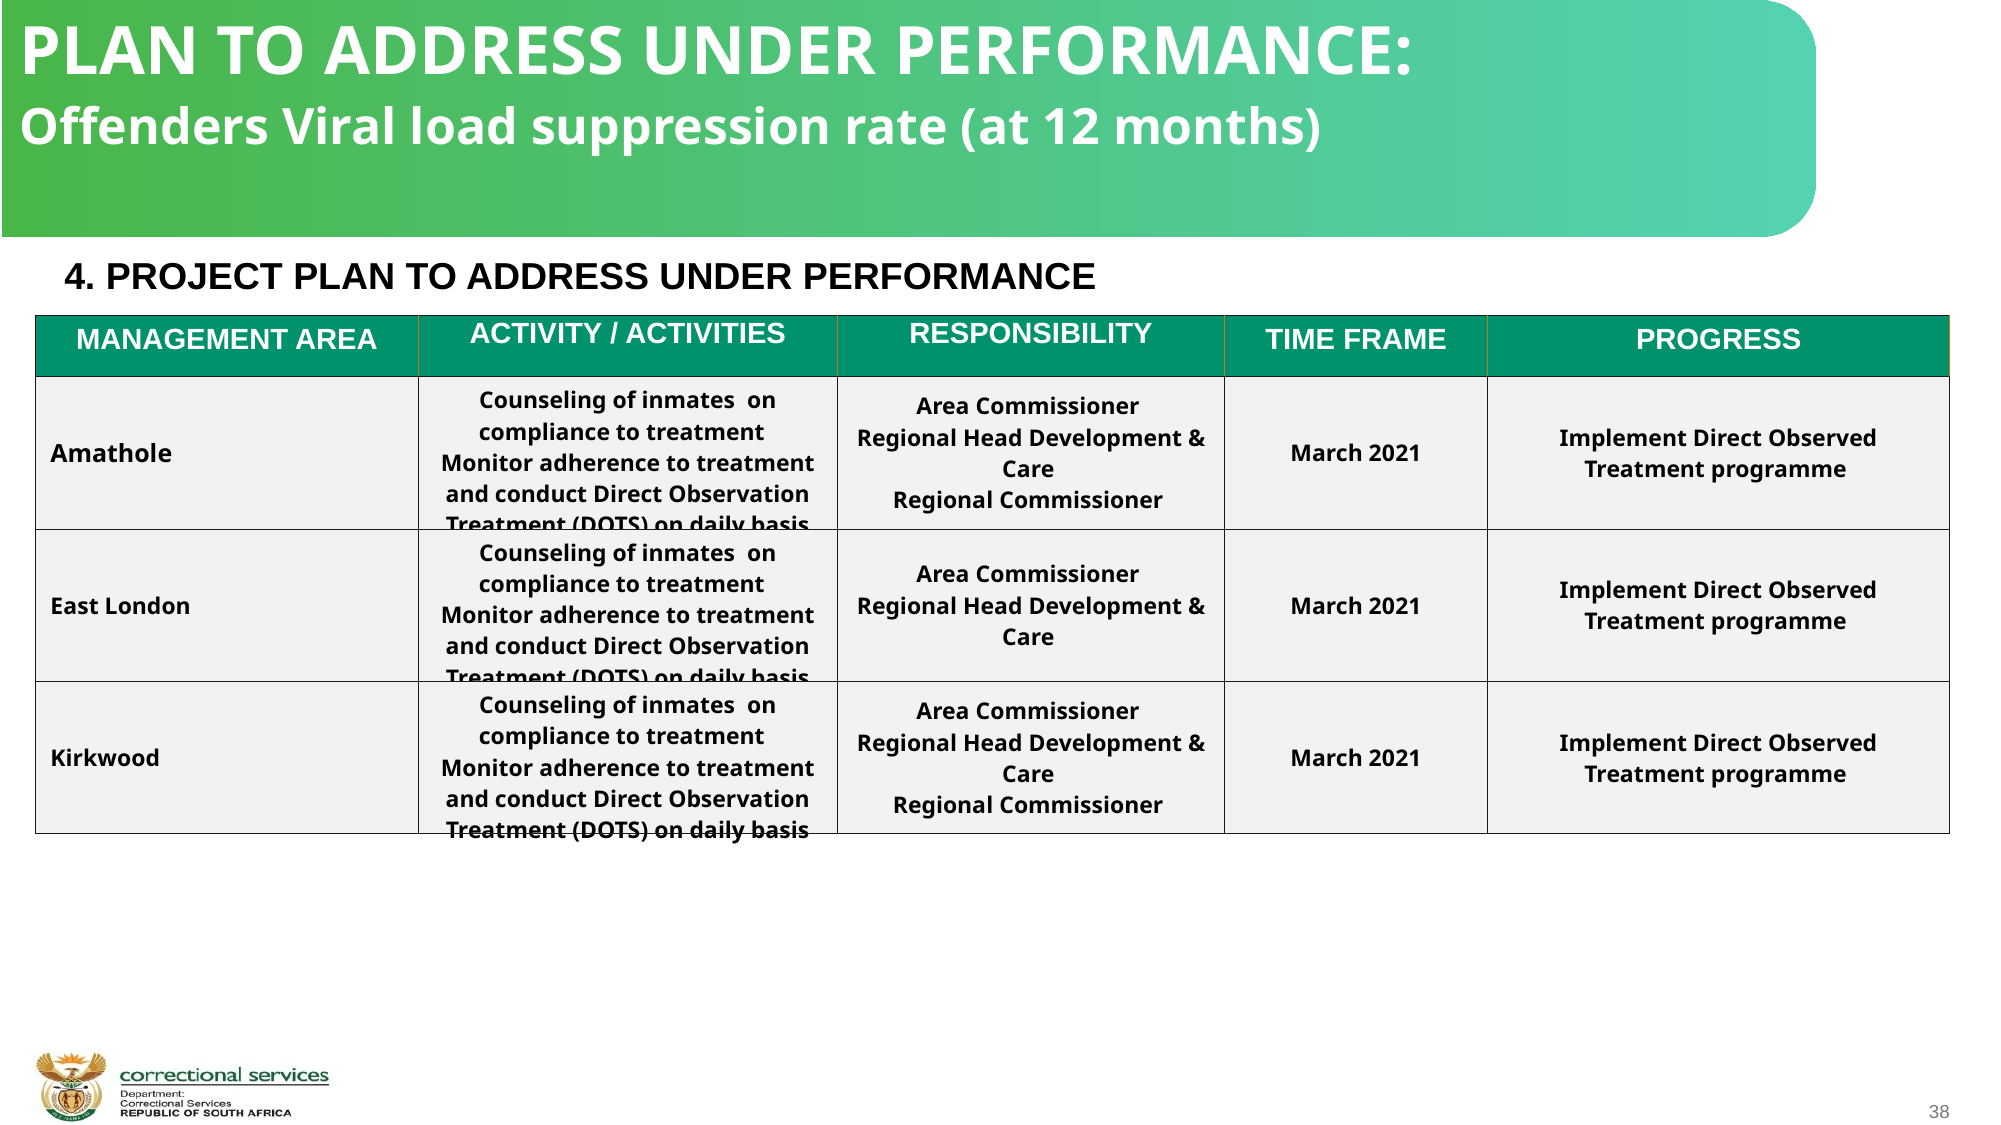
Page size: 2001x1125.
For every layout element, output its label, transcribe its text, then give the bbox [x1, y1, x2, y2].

table_header MANAGEMENT AREA [36, 316, 418, 376]
text_box 4. PROJECT PLAN TO ADDRESS UNDER PERFORMANCE [0, 244, 1498, 304]
table_cell March 2021 [1225, 682, 1487, 833]
table_cell Counseling of inmates on compliance to treatment Monitor adherence to treatment and conduct Direct Observation Treatment (DOTS) on daily basis [419, 530, 837, 681]
table_cell Implement Direct Observed Treatment programme [1488, 530, 1949, 681]
table_cell Area Commissioner Regional Head Development & Care Regional Commissioner [838, 377, 1224, 529]
table_header ACTIVITY / ACTIVITIES [419, 316, 837, 376]
picture [33, 1049, 332, 1123]
table_cell March 2021 [1225, 377, 1487, 529]
table_cell Kirkwood [36, 682, 418, 833]
table_cell Implement Direct Observed Treatment programme [1488, 682, 1949, 833]
table_cell Area Commissioner Regional Head Development & Care [838, 530, 1224, 681]
table_cell Amathole [36, 377, 418, 529]
table_cell Counseling of inmates on compliance to treatment Monitor adherence to treatment and conduct Direct Observation Treatment (DOTS) on daily basis [419, 682, 837, 833]
table_header PROGRESS [1488, 316, 1949, 376]
text_box [2, 0, 1816, 237]
table_cell March 2021 [1225, 530, 1487, 681]
table_cell East London [36, 530, 418, 681]
text_box PLAN TO ADDRESS UNDER PERFORMANCE: Offenders Viral load suppression rate (at 12 months) [4, 9, 1803, 96]
table_header TIME FRAME [1225, 316, 1487, 376]
table_cell Area Commissioner Regional Head Development & Care Regional Commissioner [838, 682, 1224, 833]
table_header RESPONSIBILITY [838, 316, 1224, 376]
table_cell Counseling of inmates on compliance to treatment Monitor adherence to treatment and conduct Direct Observation Treatment (DOTS) on daily basis [419, 377, 837, 529]
table_cell Implement Direct Observed Treatment programme [1488, 377, 1949, 529]
